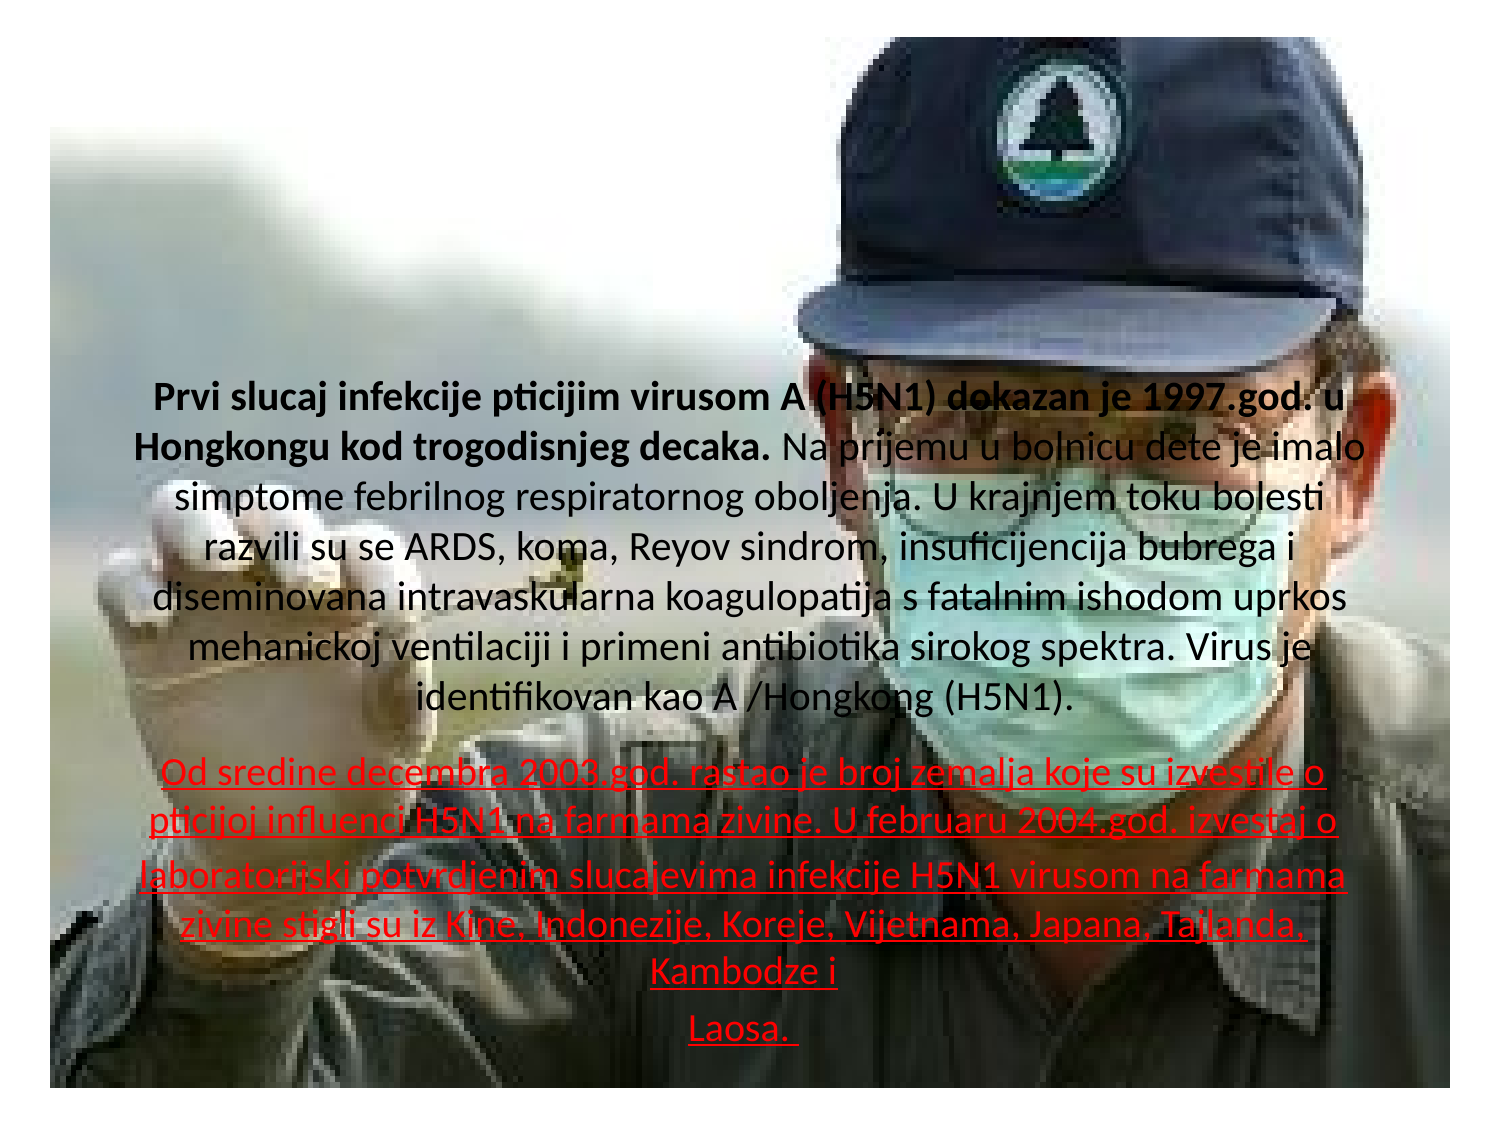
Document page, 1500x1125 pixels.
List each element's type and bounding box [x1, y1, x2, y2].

picture [49, 37, 1451, 1088]
